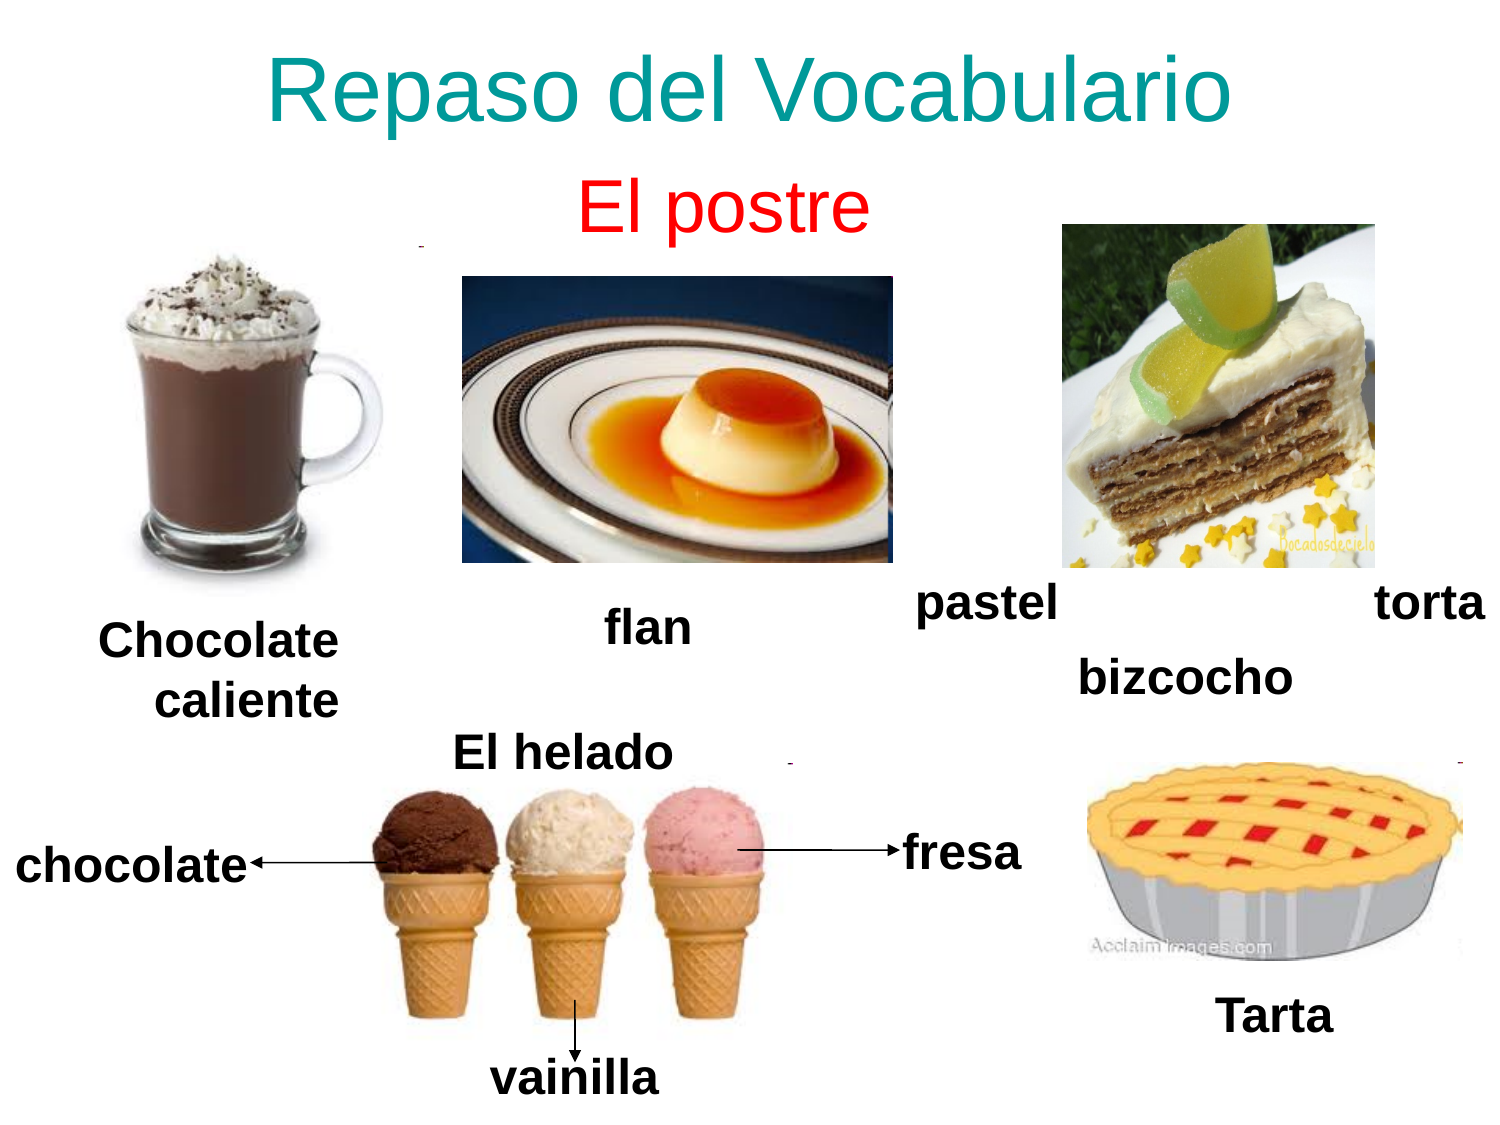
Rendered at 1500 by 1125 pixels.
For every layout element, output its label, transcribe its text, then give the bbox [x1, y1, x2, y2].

text_box fresa [887, 812, 1082, 913]
text_box Tarta [1199, 974, 1413, 1075]
text_box bizcocho [1062, 637, 1363, 738]
text_box flan [574, 587, 788, 688]
picture [462, 276, 893, 563]
title Repaso del Vocabulario [75, 12, 1425, 158]
picture [1087, 762, 1463, 962]
text_box pastel [899, 562, 1113, 663]
text_box El helado [437, 712, 713, 762]
text_box El postre [499, 149, 950, 251]
picture [1062, 224, 1375, 568]
text_box Chocolate caliente [62, 599, 375, 701]
picture [74, 246, 424, 601]
text_box chocolate [0, 824, 288, 926]
text_box vainilla [474, 1059, 688, 1125]
picture [362, 763, 793, 1051]
text_box torta [1287, 562, 1500, 663]
